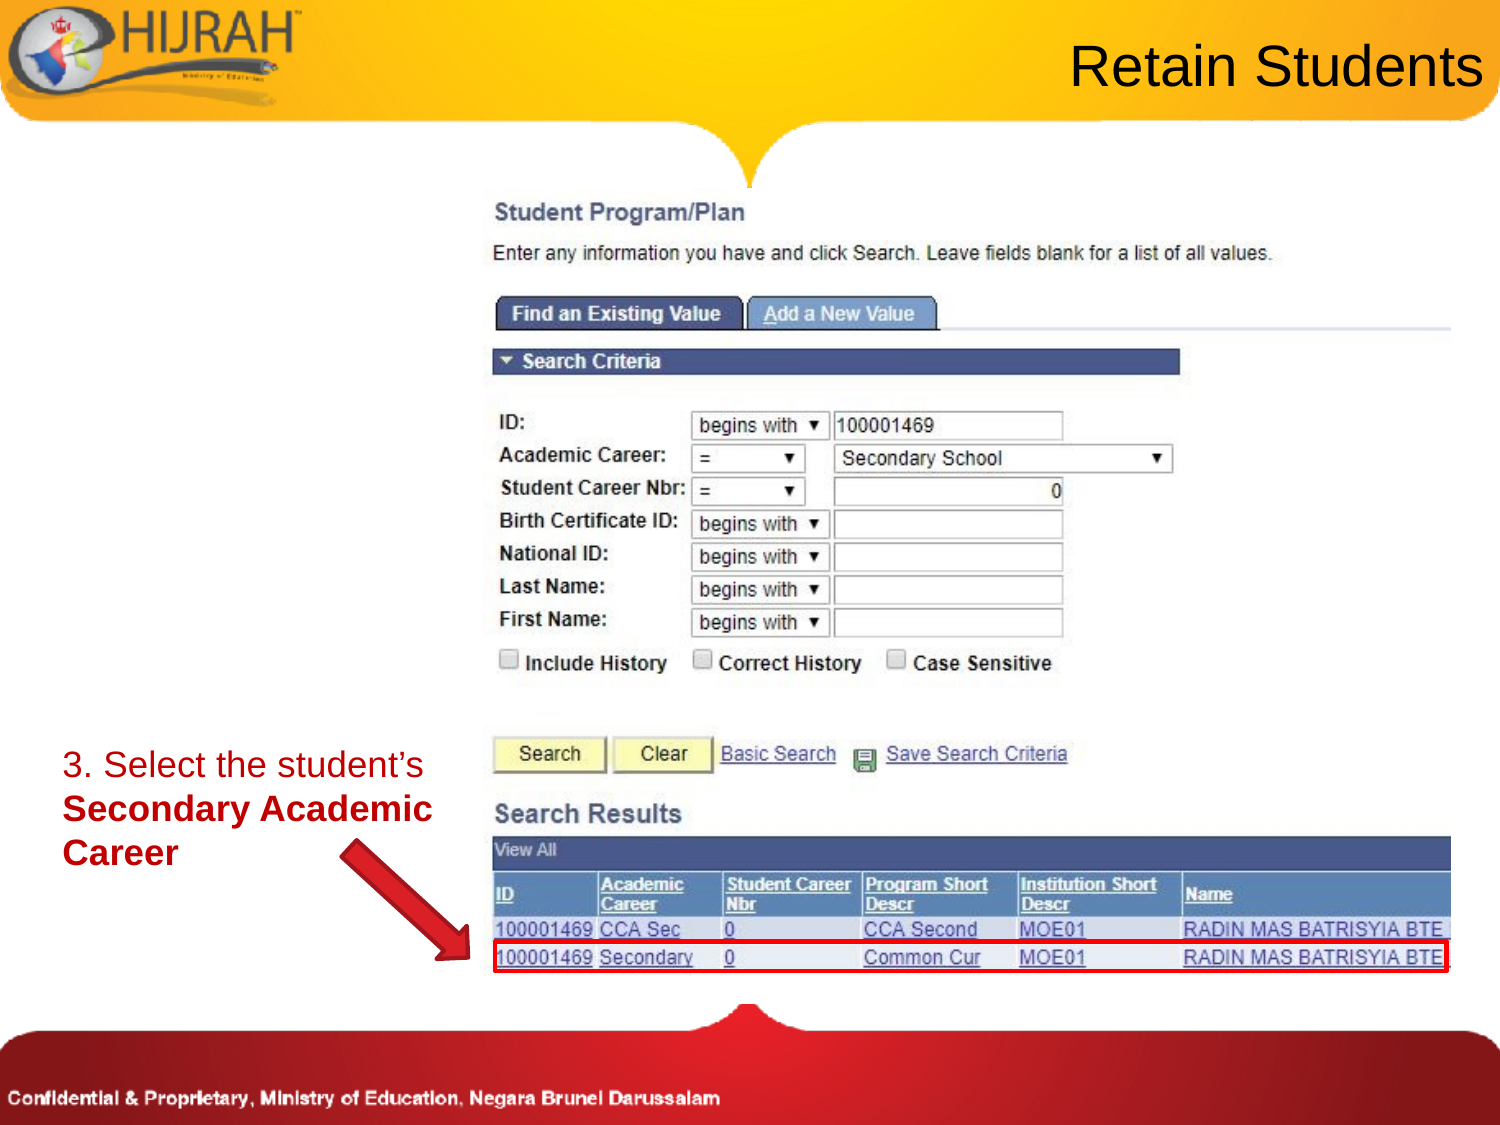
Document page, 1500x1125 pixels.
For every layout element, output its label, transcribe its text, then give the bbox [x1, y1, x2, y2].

text_box [339, 838, 471, 962]
picture [0, 0, 1500, 1125]
title Retain Students [247, 0, 1500, 126]
text_box 3. Select the student’s Secondary Academic Career [47, 733, 478, 882]
